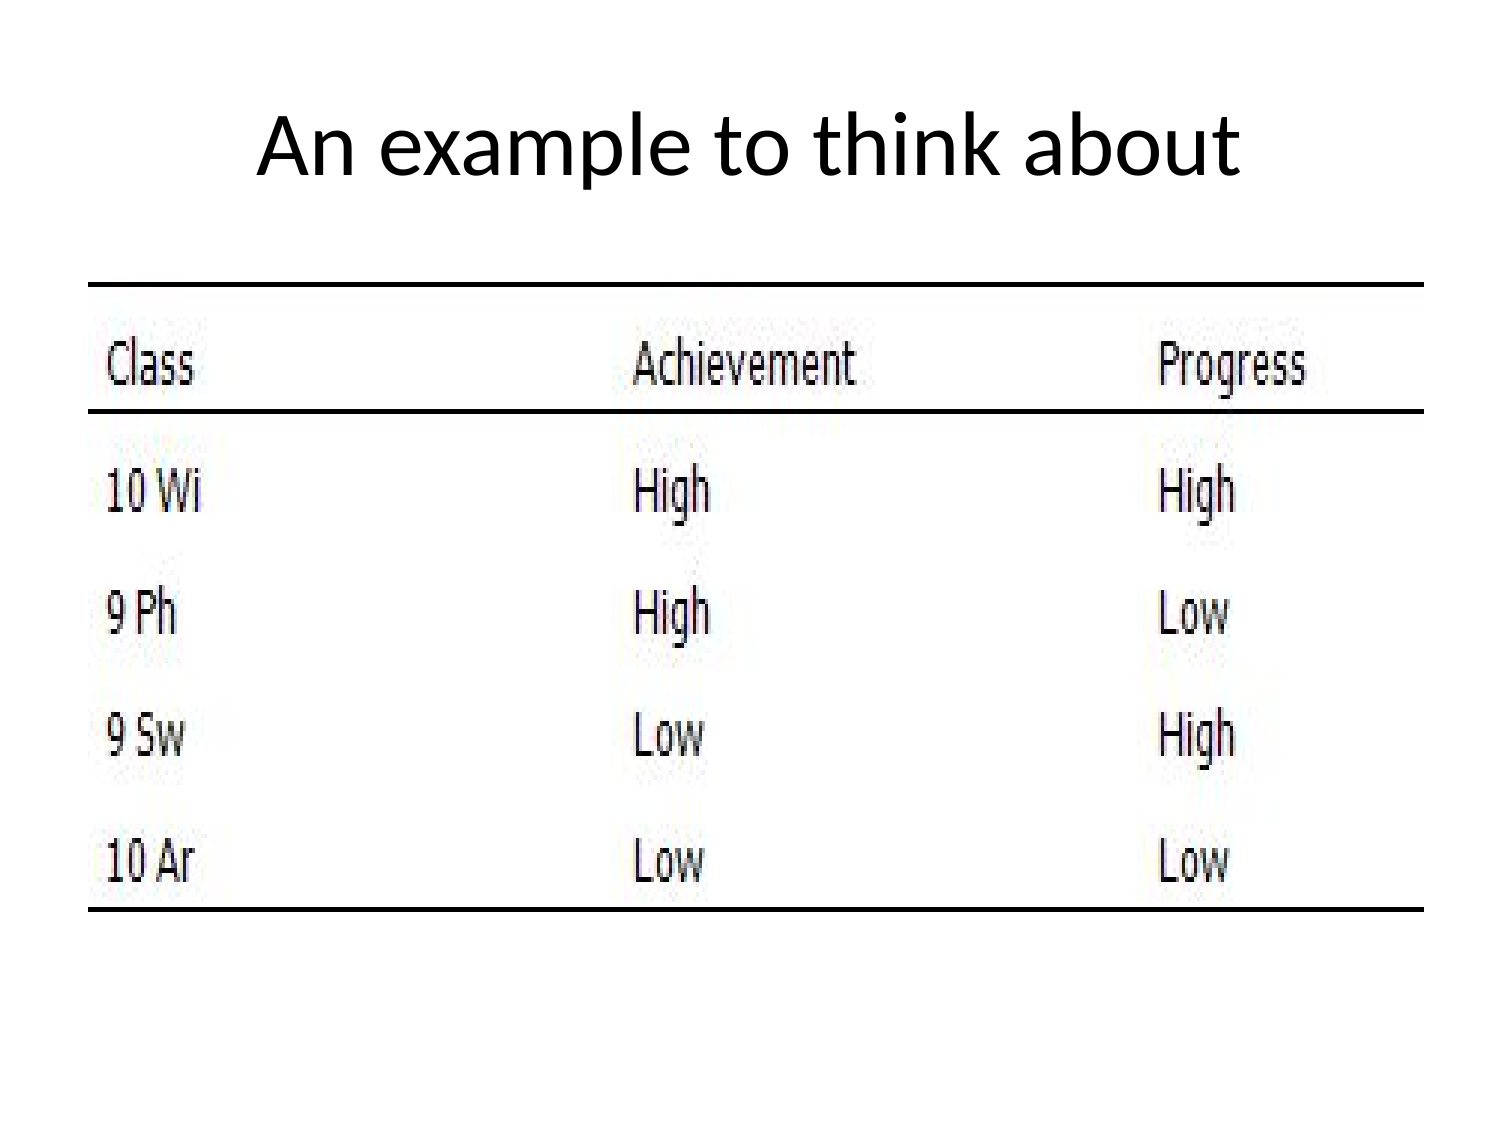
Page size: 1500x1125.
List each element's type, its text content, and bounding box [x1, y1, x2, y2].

picture [88, 278, 1424, 918]
title An example to think about [75, 45, 1425, 233]
